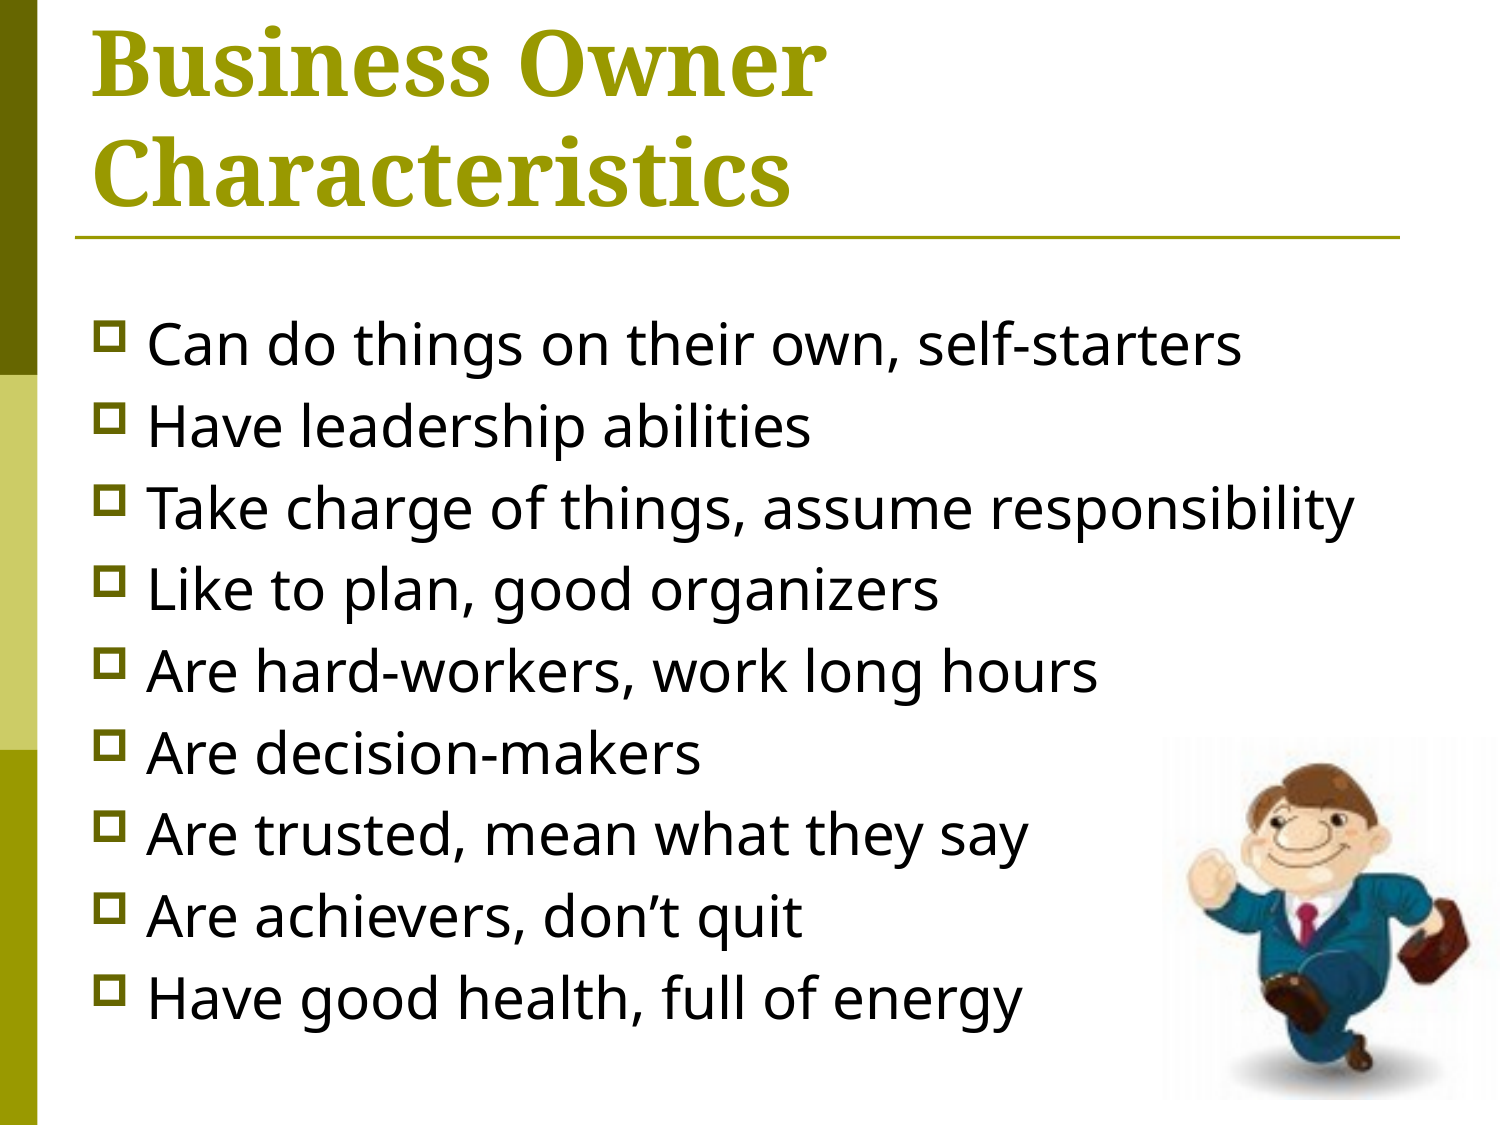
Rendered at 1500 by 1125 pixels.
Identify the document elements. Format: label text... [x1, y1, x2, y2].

picture [1162, 737, 1500, 1100]
title Business Owner Characteristics [74, 45, 1426, 233]
list Can do things on their own, self-starters Have leadership abilities Take charge of things, assume responsibility Like to plan, good organizers Are hard-workers, work long hours Are decision-makers Are trusted, mean what they say Are achievers, don’t quit Have good health, full of energy [74, 299, 1476, 1006]
